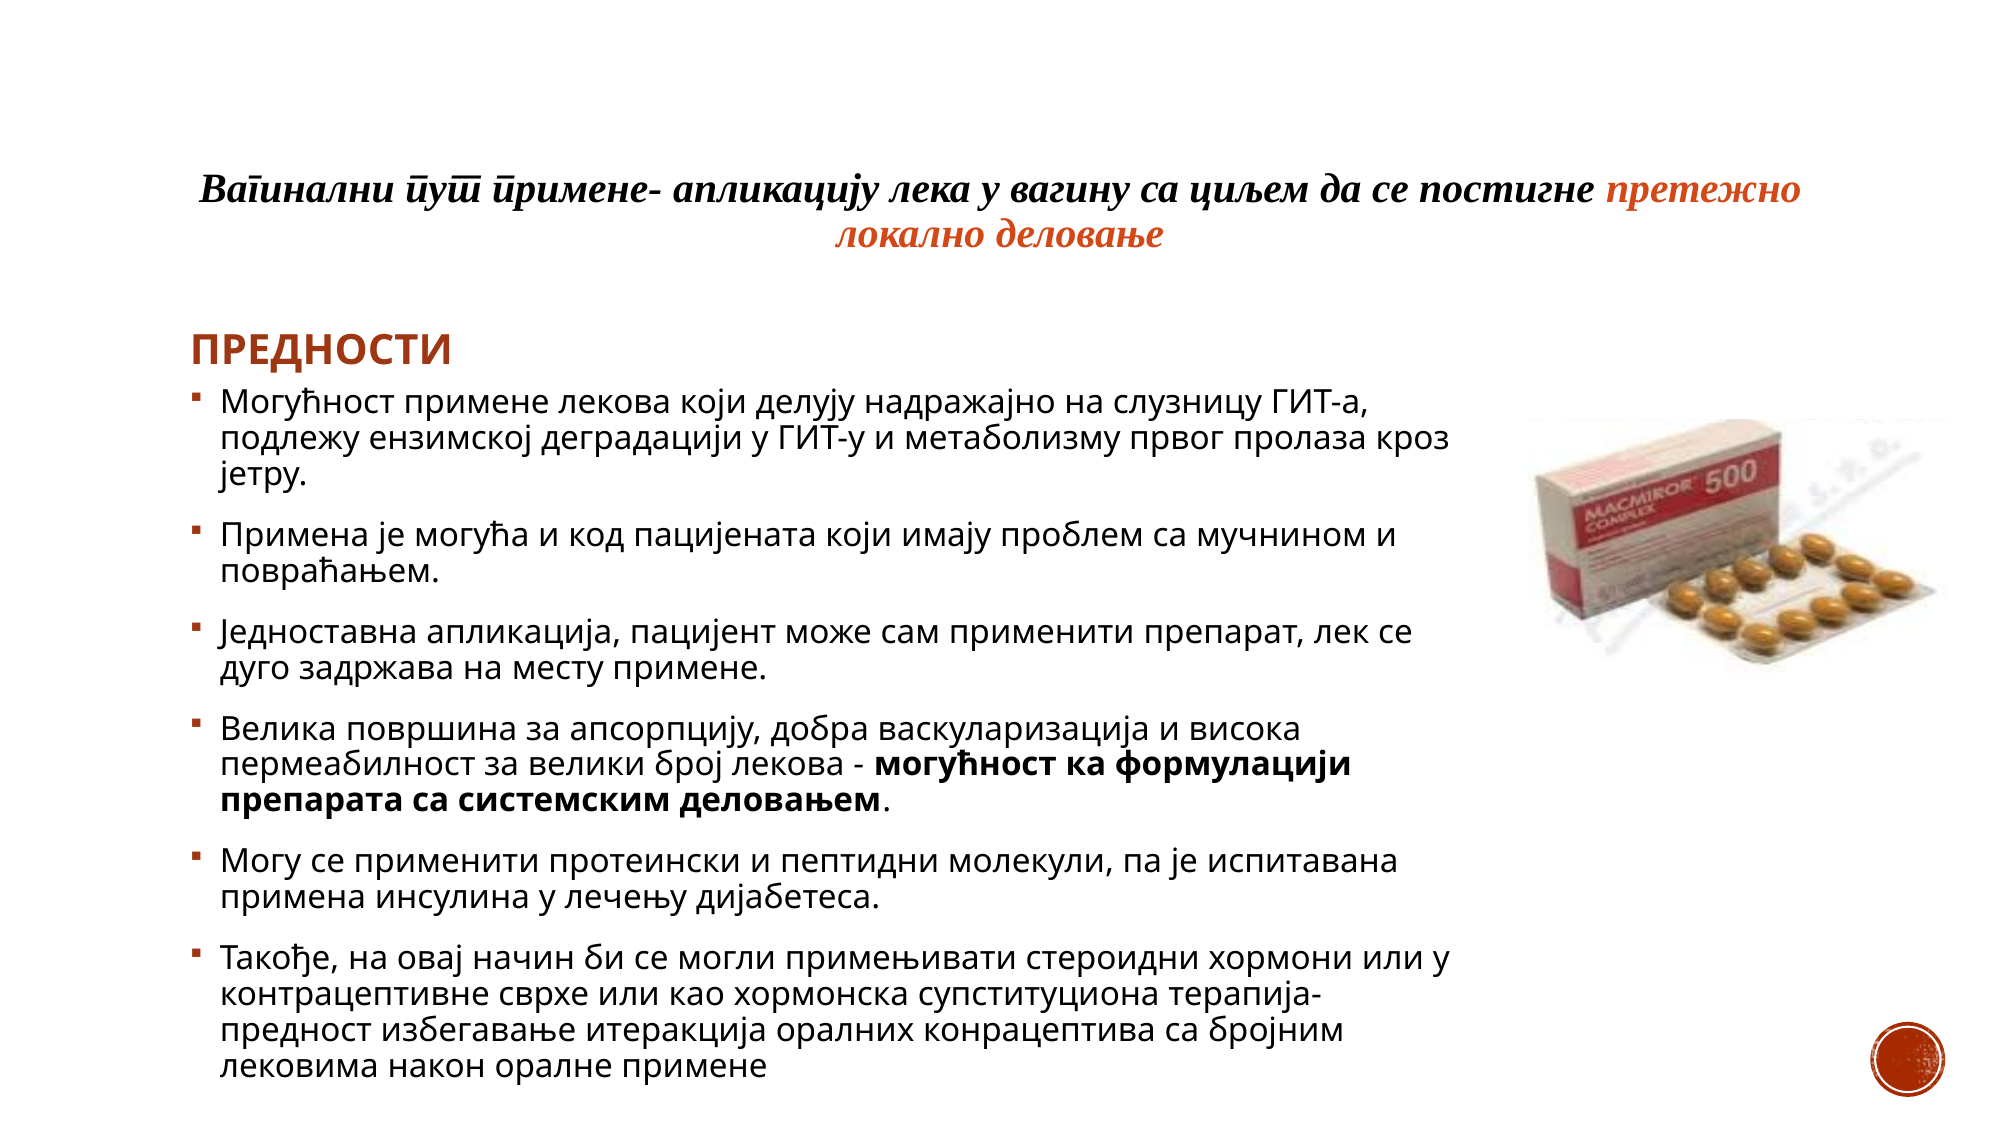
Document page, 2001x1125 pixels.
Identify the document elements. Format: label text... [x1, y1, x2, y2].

list Могућност примене лекова који делују надражајно на слузницу ГИТ-а, подлежу ензимској деградацији у ГИТ-у и метаболизму првог пролаза кроз јетру. Примена је могућа и код пацијената који имају проблем са мучнином и повраћањем. Једноставна апликација, пацијент може сам применити препарат, лек се дуго задржава на месту примене. Велика површина за апсорпцију, добра васкуларизација и висока пермеабилност за велики број лекова - могућност ка формулацији препарата са системским деловањем. Могу се применити протеински и пептидни молекули, па је испитавана примена инсулина у лечењу дијабетеса. Такође, на овај начин би се могли примењивати стероидни хормони или у контрацептивне сврхе или као хормонска супституциона терапија- предност избегавање итеракција оралних конрацептива са бројним лековима након оралне примене [174, 377, 1478, 918]
picture [1527, 419, 1948, 678]
picture [856, 438, 1350, 799]
title Вагинални пут примене- апликацију лека у вагину са циљем да се постигне претежно локално деловање [175, 79, 1826, 344]
list ПРЕДНОСТИ [174, 298, 955, 377]
